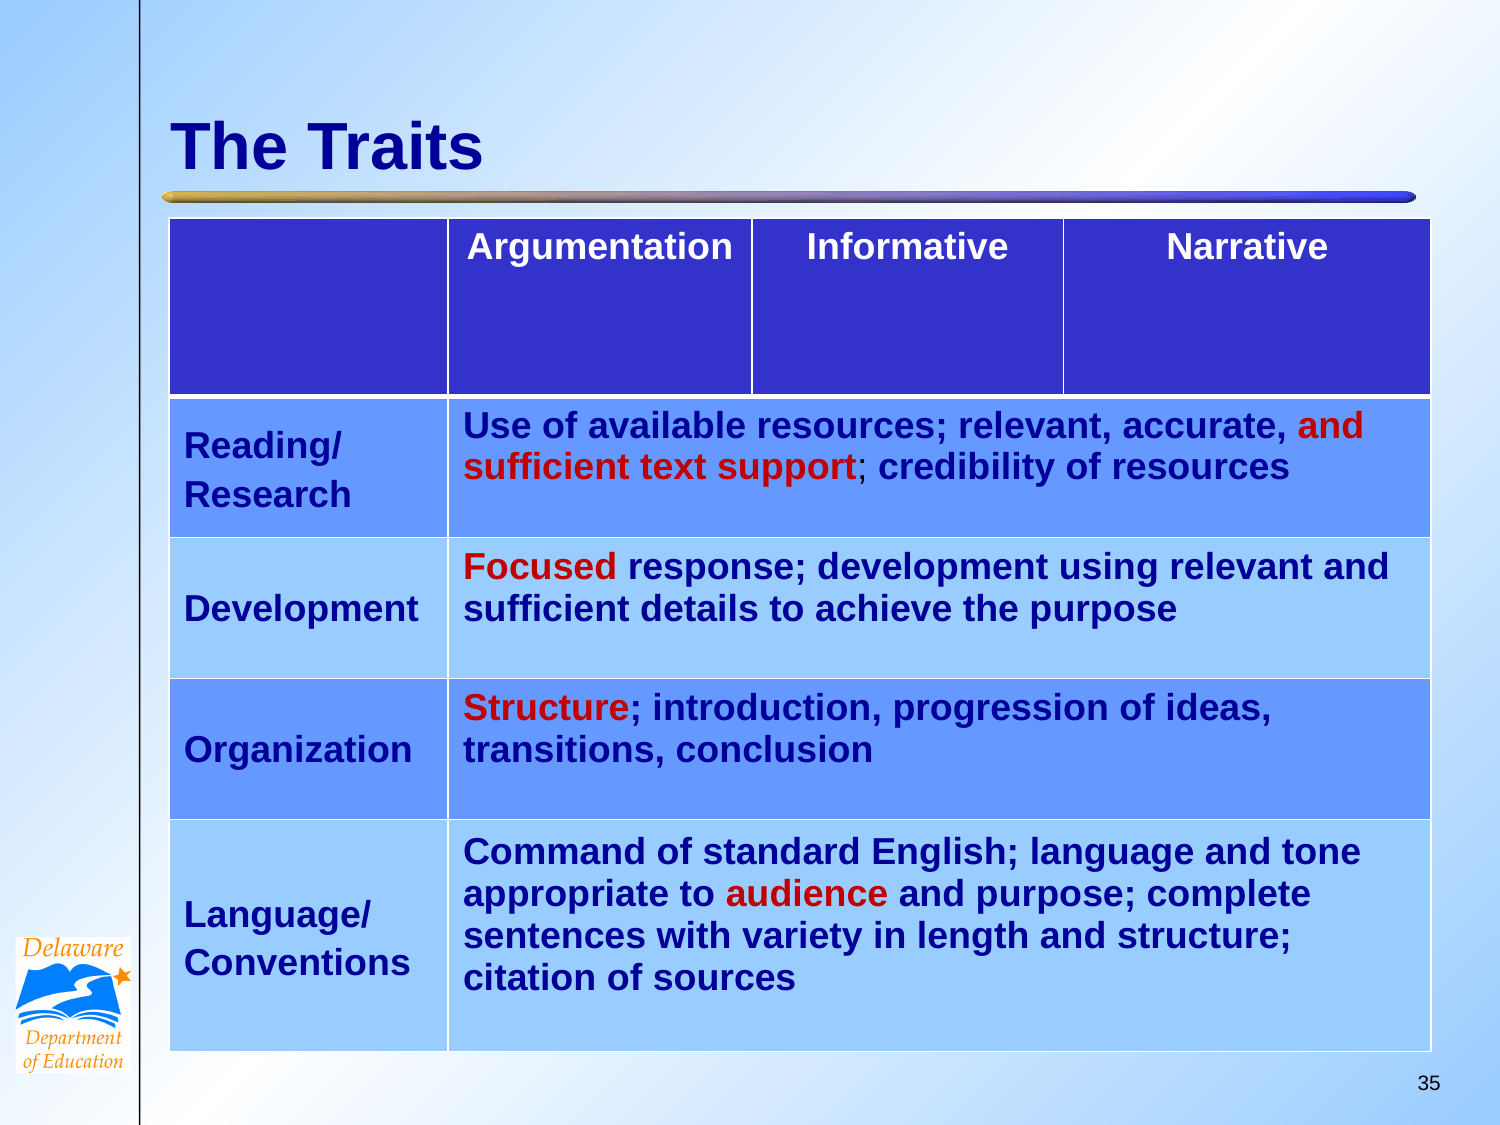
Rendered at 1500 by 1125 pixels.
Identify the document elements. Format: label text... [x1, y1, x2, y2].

picture [152, 189, 1425, 204]
table_cell Organization [170, 679, 447, 819]
table_header Argumentation [449, 219, 751, 394]
table_cell Focused response; development using relevant and sufficient details to achieve the purpose [449, 538, 1430, 678]
table_cell Structure; introduction, progression of ideas, transitions, conclusion [449, 679, 1430, 819]
picture [15, 937, 131, 1073]
table_cell Reading/ Research [170, 399, 447, 537]
table_header [170, 219, 447, 394]
table_cell Development [170, 538, 447, 678]
table_cell Command of standard English; language and tone appropriate to audience and purpose; complete sentences with variety in length and structure; citation of sources [449, 820, 1430, 1051]
table_header Informative [753, 219, 1063, 394]
table_header Narrative [1064, 219, 1430, 394]
table_cell Language/ Conventions [170, 820, 447, 1051]
title The Traits [162, 27, 1453, 191]
slide_number 34 [1142, 1054, 1456, 1110]
table_cell Use of available resources; relevant, accurate, and sufficient text support; credibility of resources [449, 399, 1430, 537]
